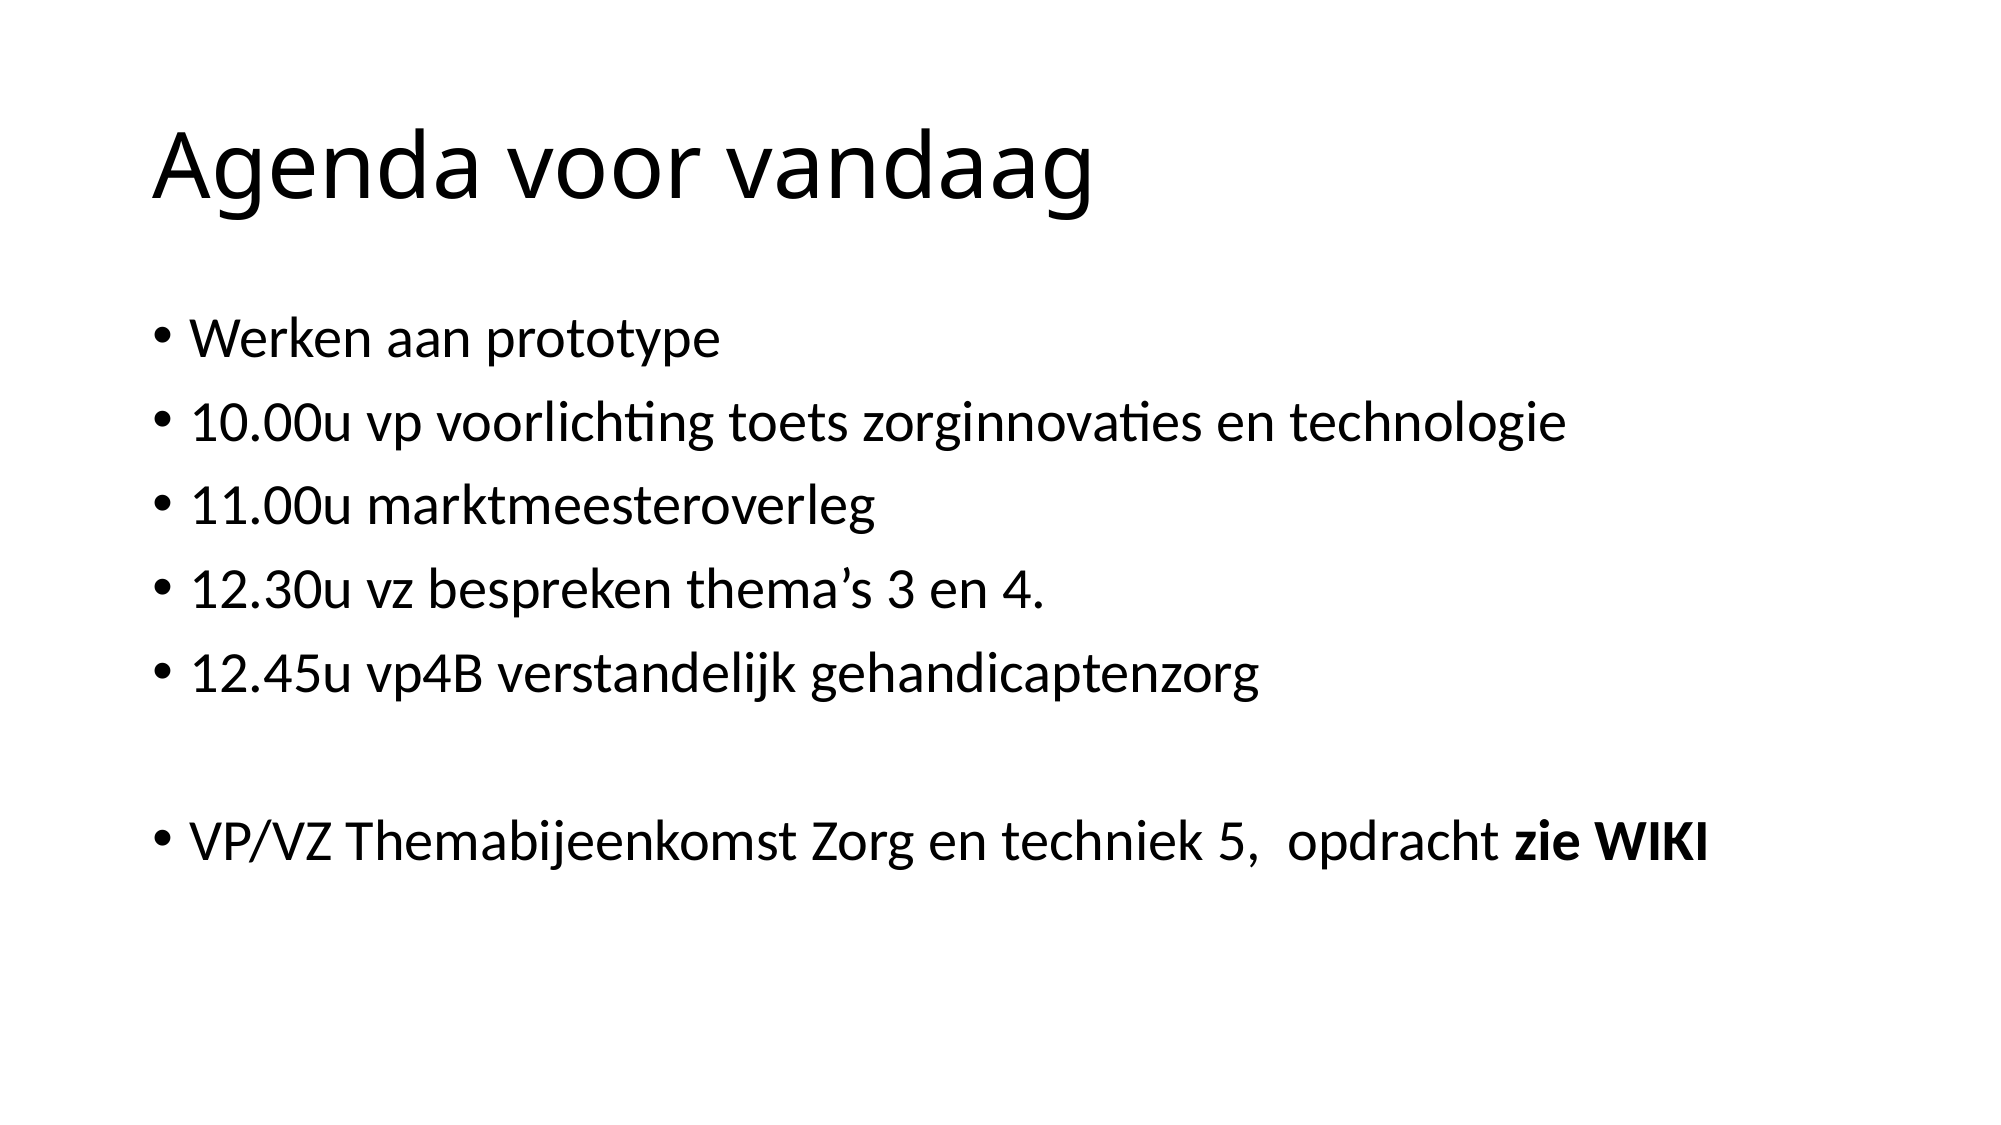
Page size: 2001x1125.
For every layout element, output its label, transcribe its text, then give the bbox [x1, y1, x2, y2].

title Agenda voor vandaag [137, 59, 1863, 278]
list Werken aan prototype 10.00u vp voorlichting toets zorginnovaties en technologie 11.00u marktmeesteroverleg 12.30u vz bespreken thema’s 3 en 4. 12.45u vp4B verstandelijk gehandicaptenzorg VP/VZ Themabijeenkomst Zorg en techniek 5, opdracht zie WIKI [137, 299, 1863, 1014]
